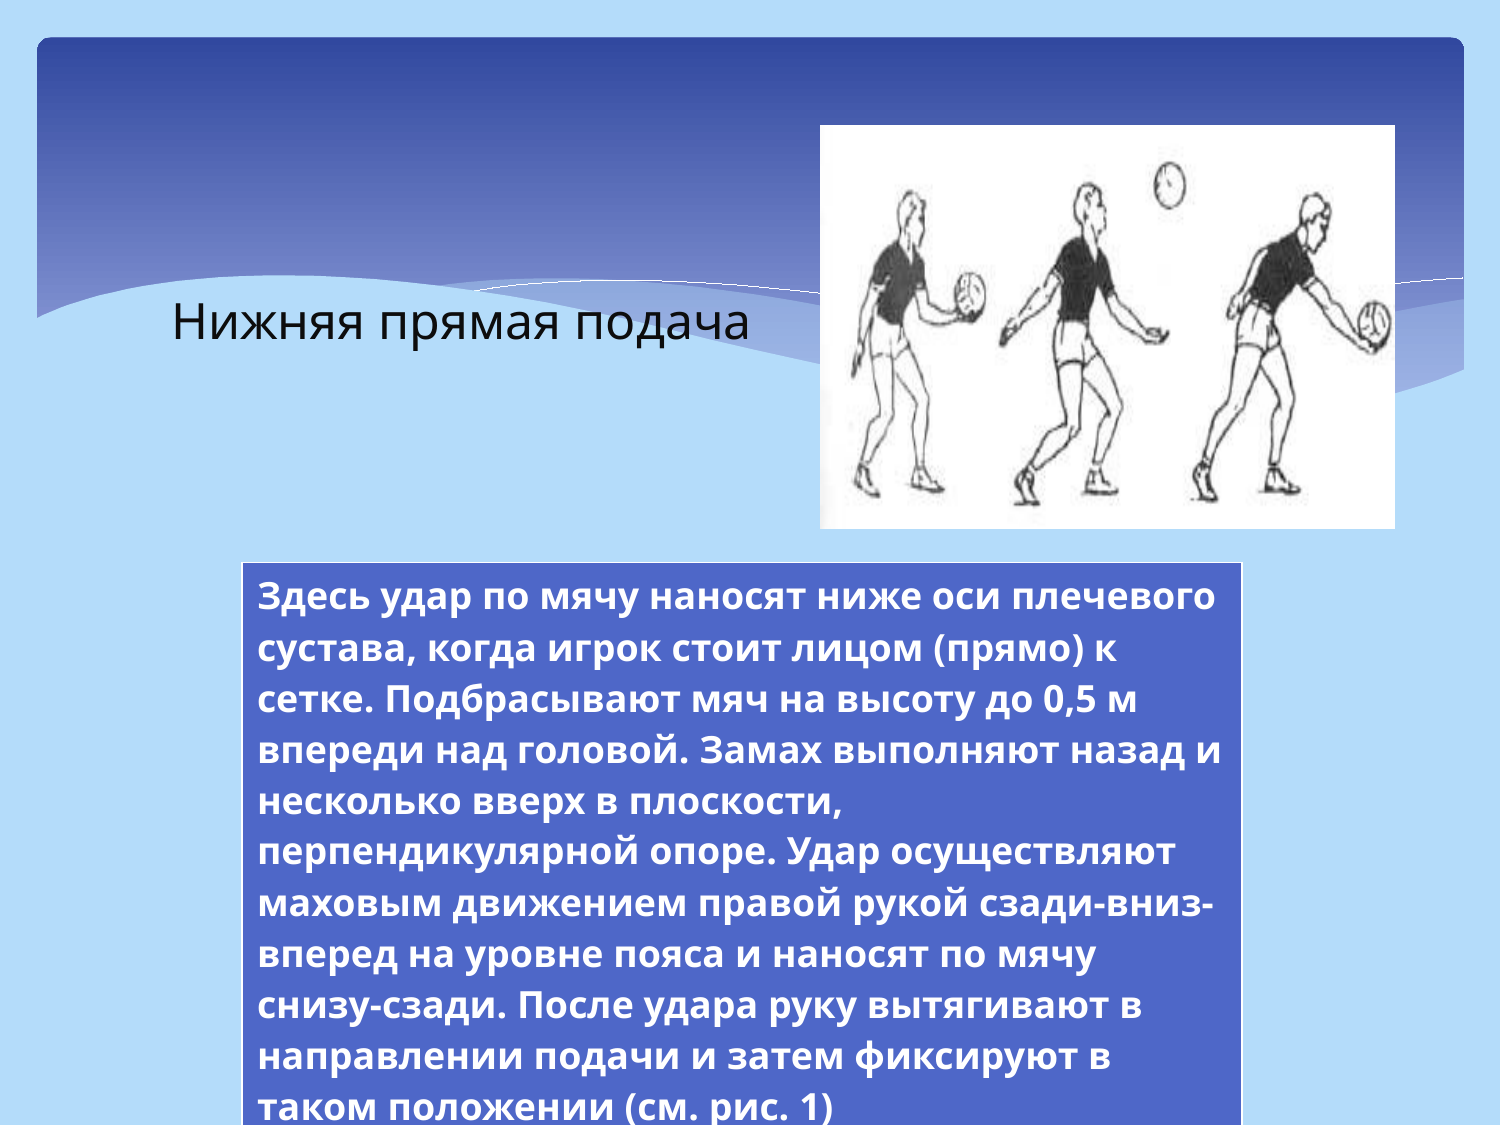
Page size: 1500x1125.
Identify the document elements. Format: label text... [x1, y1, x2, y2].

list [820, 125, 1395, 529]
table_header Здесь удар по мячу наносят ниже оси плечевого сустава, когда игрок стоит лицом (прямо) к сетке. Подбрасывают мяч на высоту до 0,5 м впереди над головой. Замах выполняют назад и несколько вверх в плоскости, перпендикулярной опоре. Удар осуществляют маховым движением правой рукой сзади-вниз-вперед на уровне пояса и наносят по мячу снизу-сзади. После удара руку вытягивают в направлении подачи и затем фиксируют в таком положении (см. рис. 1) [243, 563, 1241, 1125]
title Нижняя прямая подача [64, 243, 814, 397]
